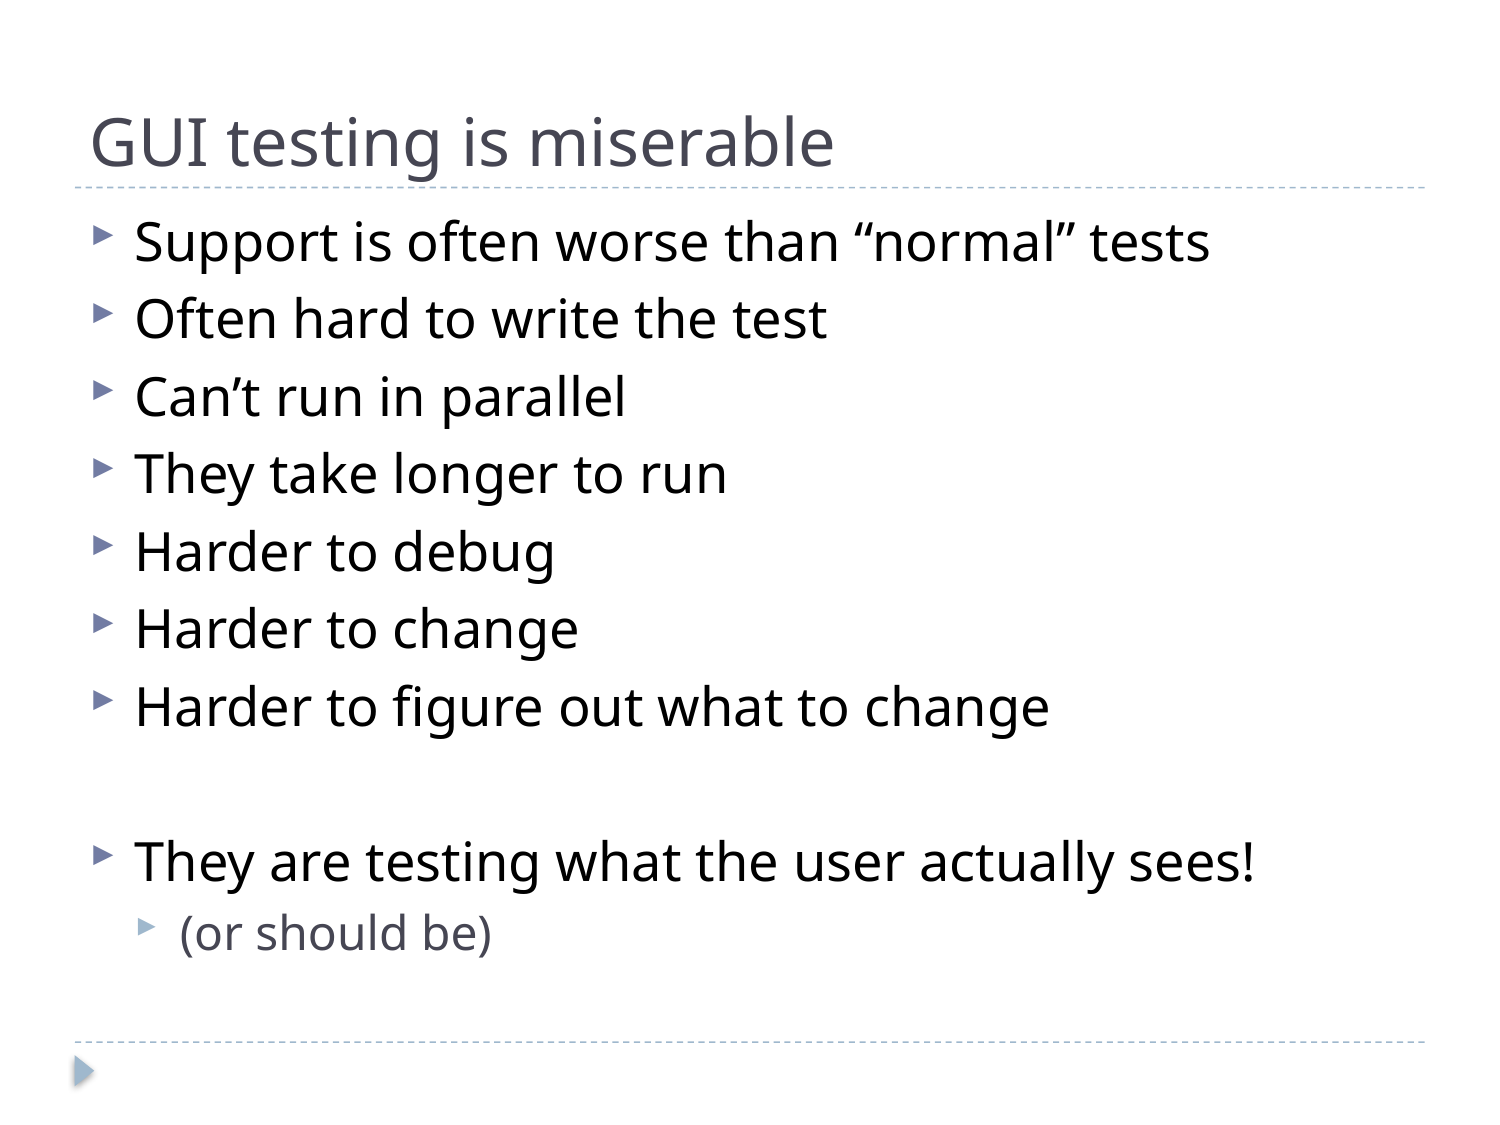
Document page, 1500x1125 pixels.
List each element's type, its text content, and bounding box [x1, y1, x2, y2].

title GUI testing is miserable [75, 24, 1425, 188]
list Support is often worse than “normal” tests Often hard to write the test Can’t run in parallel They take longer to run Harder to debug Harder to change Harder to figure out what to change They are testing what the user actually sees! (or should be) [75, 200, 1425, 1010]
